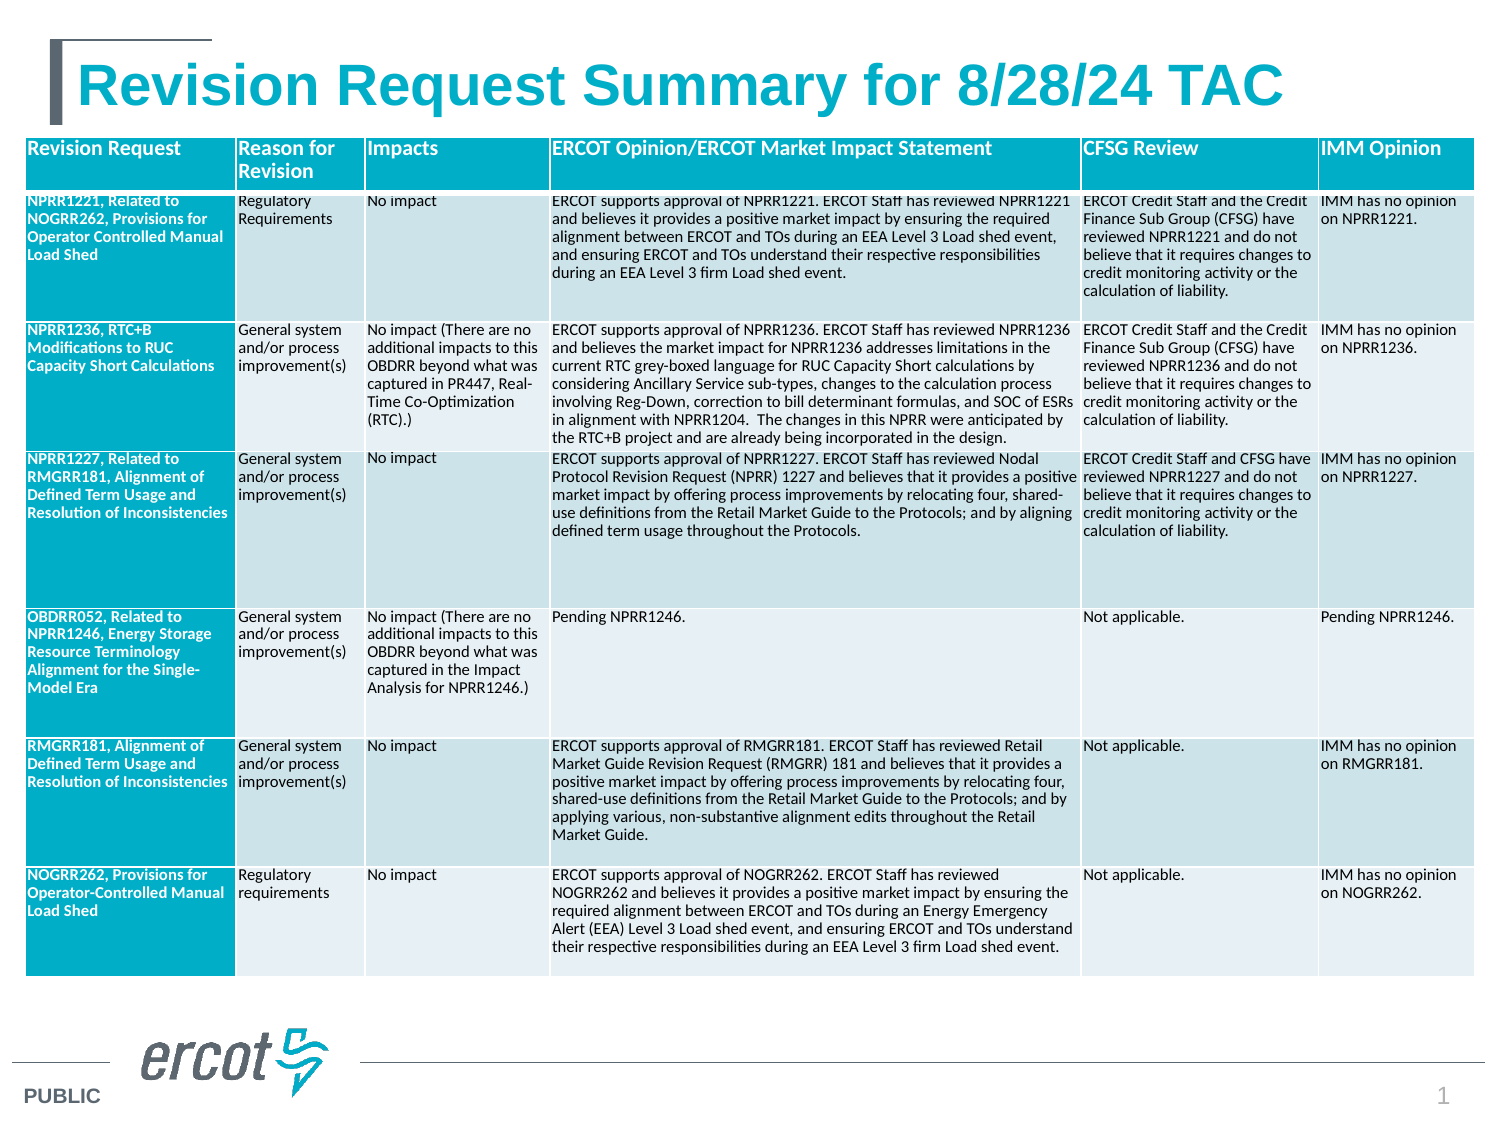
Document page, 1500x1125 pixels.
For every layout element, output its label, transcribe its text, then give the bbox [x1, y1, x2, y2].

table_cell Pending NPRR1246. [551, 609, 1080, 737]
table_cell General system and/or process improvement(s) [237, 452, 364, 608]
table_cell ERCOT Credit Staff and the Credit Finance Sub Group (CFSG) have reviewed NPRR1221 and do not believe that it requires changes to credit monitoring activity or the calculation of liability. [1082, 196, 1318, 321]
table_cell Regulatory requirements [237, 868, 364, 976]
table_cell ERCOT supports approval of NPRR1221. ERCOT Staff has reviewed NPRR1221 and believes it provides a positive market impact by ensuring the required alignment between ERCOT and TOs during an EEA Level 3 Load shed event, and ensuring ERCOT and TOs understand their respective responsibilities during an EEA Level 3 firm Load shed event. [551, 196, 1080, 321]
table_header ERCOT Opinion/ERCOT Market Impact Statement [551, 138, 1080, 190]
table_header CFSG Review [1082, 138, 1318, 190]
table_cell General system and/or process improvement(s) [237, 739, 364, 866]
table_cell IMM has no opinion on NPRR1227. [1319, 452, 1474, 608]
slide_number 1 [1400, 1076, 1488, 1113]
table_cell No impact [366, 739, 549, 866]
table_cell ERCOT supports approval of NPRR1236. ERCOT Staff has reviewed NPRR1236 and believes the market impact for NPRR1236 addresses limitations in the current RTC grey-boxed language for RUC Capacity Short calculations by considering Ancillary Service sub-types, changes to the calculation process involving Reg-Down, correction to bill determinant formulas, and SOC of ESRs in alignment with NPRR1204. The changes in this NPRR were anticipated by the RTC+B project and are already being incorporated in the design. [551, 323, 1080, 451]
table_cell OBDRR052, Related to NPRR1246, Energy Storage Resource Terminology Alignment for the Single-Model Era [26, 609, 235, 737]
table_cell General system and/or process improvement(s) [237, 323, 364, 451]
table_cell IMM has no opinion on NOGRR262. [1319, 868, 1474, 976]
table_cell ERCOT Credit Staff and the Credit Finance Sub Group (CFSG) have reviewed NPRR1236 and do not believe that it requires changes to credit monitoring activity or the calculation of liability. [1082, 323, 1318, 451]
table_header Revision Request [26, 138, 235, 190]
table_cell NPRR1227, Related to RMGRR181, Alignment of Defined Term Usage and Resolution of Inconsistencies [26, 452, 235, 608]
table_cell No impact [366, 868, 549, 976]
table_cell ERCOT Credit Staff and CFSG have reviewed NPRR1227 and do not believe that it requires changes to credit monitoring activity or the calculation of liability. [1082, 452, 1318, 608]
table_header Impacts [366, 138, 549, 190]
table_cell IMM has no opinion on RMGRR181. [1319, 739, 1474, 866]
table_cell Not applicable. [1082, 868, 1318, 976]
table_cell IMM has no opinion on NPRR1236. [1319, 323, 1474, 451]
table_cell ERCOT supports approval of NOGRR262. ERCOT Staff has reviewed NOGRR262 and believes it provides a positive market impact by ensuring the required alignment between ERCOT and TOs during an Energy Emergency Alert (EEA) Level 3 Load shed event, and ensuring ERCOT and TOs understand their respective responsibilities during an EEA Level 3 firm Load shed event. [551, 868, 1080, 976]
table_cell Regulatory Requirements [237, 196, 364, 321]
picture [137, 1024, 332, 1100]
table_cell Not applicable. [1082, 739, 1318, 866]
table_cell No impact (There are no additional impacts to this OBDRR beyond what was captured in the Impact Analysis for NPRR1246.) [366, 609, 549, 737]
table_cell Pending NPRR1246. [1319, 609, 1474, 737]
table_cell No impact (There are no additional impacts to this OBDRR beyond what was captured in PR447, Real-Time Co-Optimization (RTC).) [366, 323, 549, 451]
table_cell General system and/or process improvement(s) [237, 609, 364, 737]
table_header IMM Opinion [1319, 138, 1474, 190]
table_cell Not applicable. [1082, 609, 1318, 737]
table_cell ERCOT supports approval of RMGRR181. ERCOT Staff has reviewed Retail Market Guide Revision Request (RMGRR) 181 and believes that it provides a positive market impact by offering process improvements by relocating four, shared-use definitions from the Retail Market Guide to the Protocols; and by applying various, non-substantive alignment edits throughout the Retail Market Guide. [551, 739, 1080, 866]
table_cell No impact [366, 452, 549, 608]
title Revision Request Summary for 8/28/24 TAC [62, 39, 1463, 125]
table_header Reason for Revision [237, 138, 364, 190]
table_cell NPRR1236, RTC+B Modifications to RUC Capacity Short Calculations [26, 323, 235, 451]
table_cell NPRR1221, Related to NOGRR262, Provisions for Operator Controlled Manual Load Shed [26, 196, 235, 321]
table_cell No impact [366, 196, 549, 321]
table_cell ERCOT supports approval of NPRR1227. ERCOT Staff has reviewed Nodal Protocol Revision Request (NPRR) 1227 and believes that it provides a positive market impact by offering process improvements by relocating four, shared-use definitions from the Retail Market Guide to the Protocols; and by aligning defined term usage throughout the Protocols. [551, 452, 1080, 608]
table_cell NOGRR262, Provisions for Operator-Controlled Manual Load Shed [26, 868, 235, 976]
table_cell IMM has no opinion on NPRR1221. [1319, 196, 1474, 321]
table_cell RMGRR181, Alignment of Defined Term Usage and Resolution of Inconsistencies [26, 739, 235, 866]
